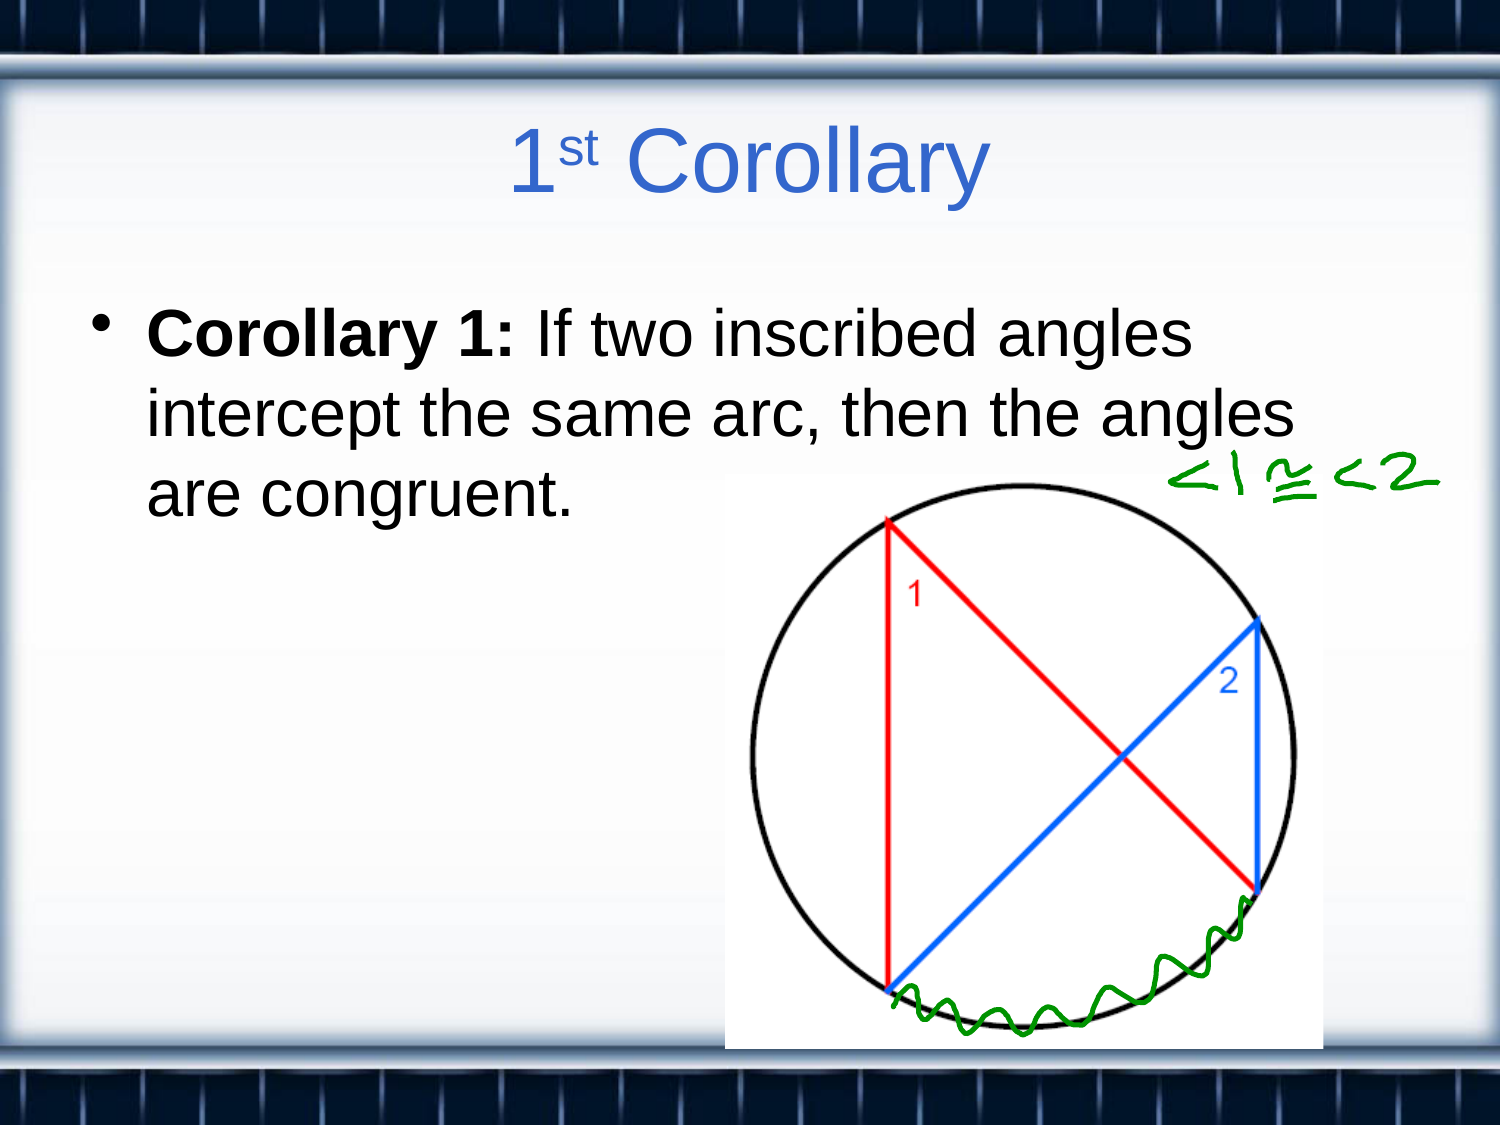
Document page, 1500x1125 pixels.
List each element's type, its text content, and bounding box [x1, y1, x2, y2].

list Corollary 1: If two inscribed angles intercept the same arc, then the angles are congruent. [74, 282, 1426, 1026]
picture [0, 0, 1500, 1125]
title 1st Corollary [74, 62, 1426, 251]
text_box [1170, 451, 1440, 501]
